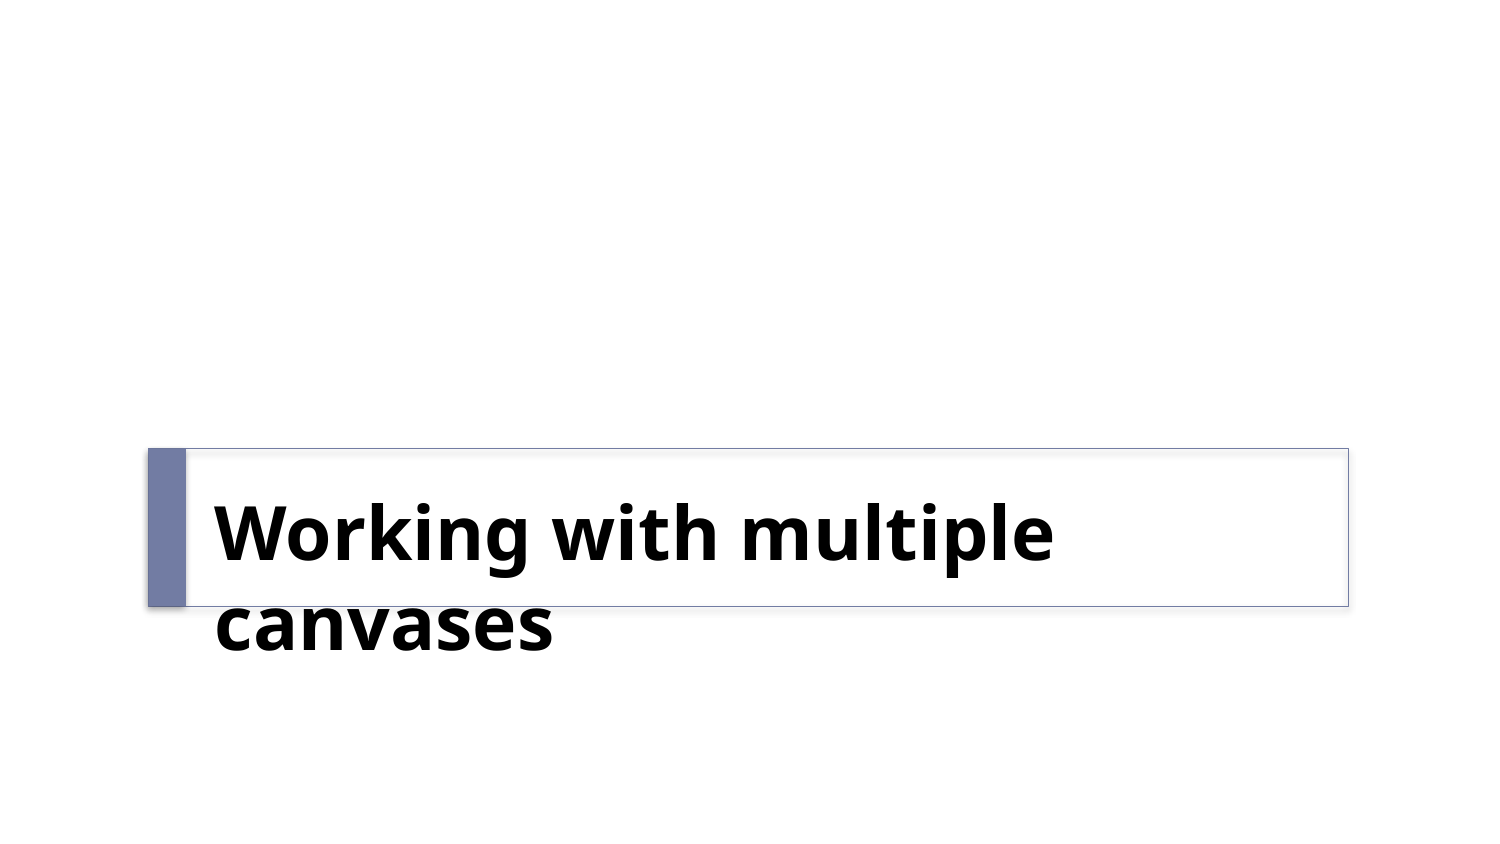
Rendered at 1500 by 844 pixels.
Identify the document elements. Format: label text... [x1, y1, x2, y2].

title Working with multiple canvases [200, 478, 1325, 600]
